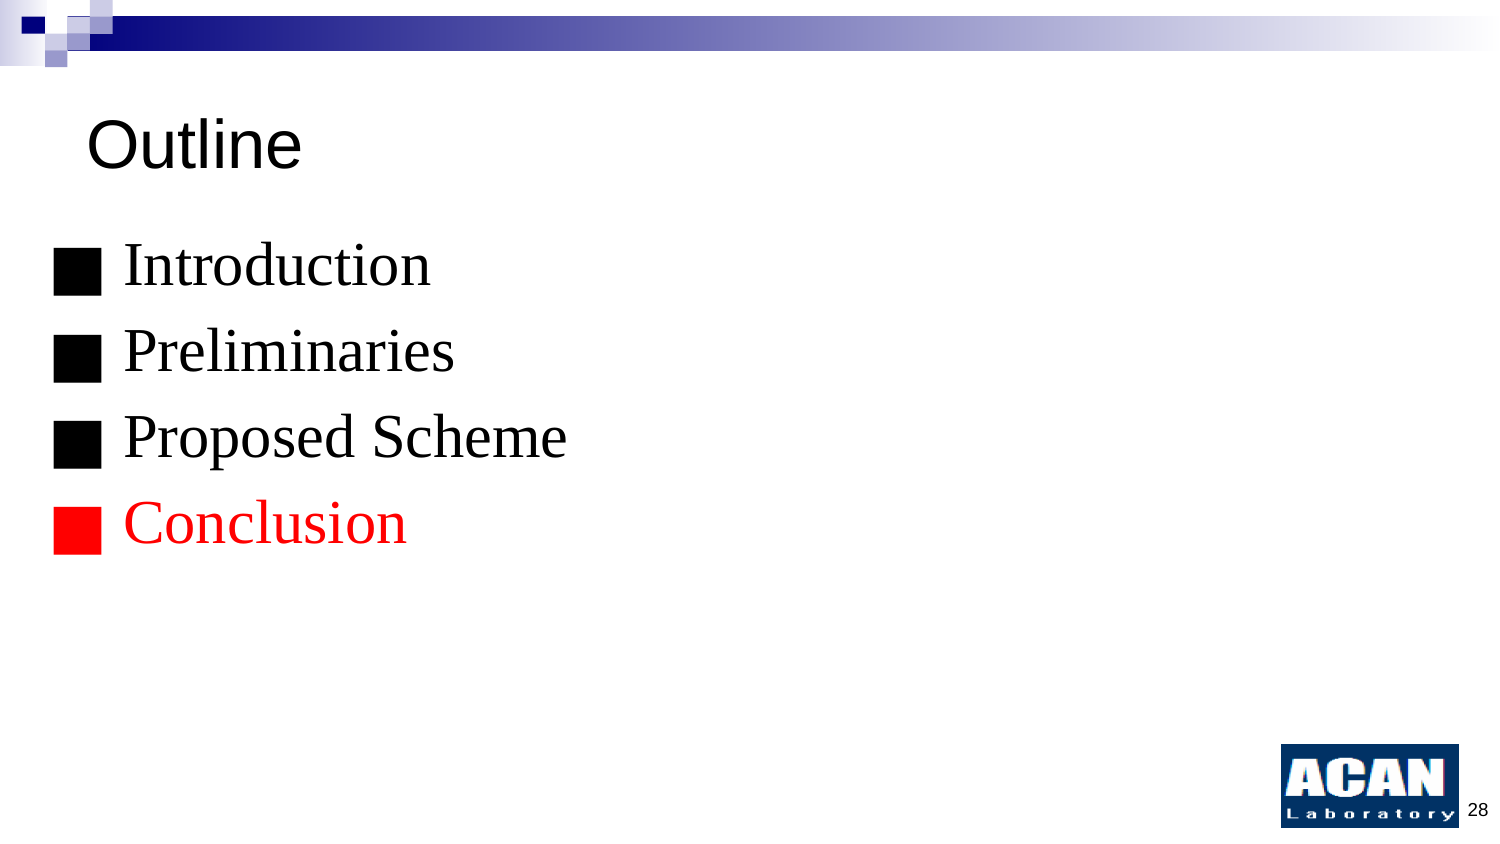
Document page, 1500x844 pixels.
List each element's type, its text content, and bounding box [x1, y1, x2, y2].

text_box Introduction Preliminaries Proposed Scheme Conclusion [33, 204, 1401, 711]
title Outline [75, 56, 1425, 226]
picture [1281, 744, 1459, 796]
slide_number 28 [1149, 796, 1500, 827]
